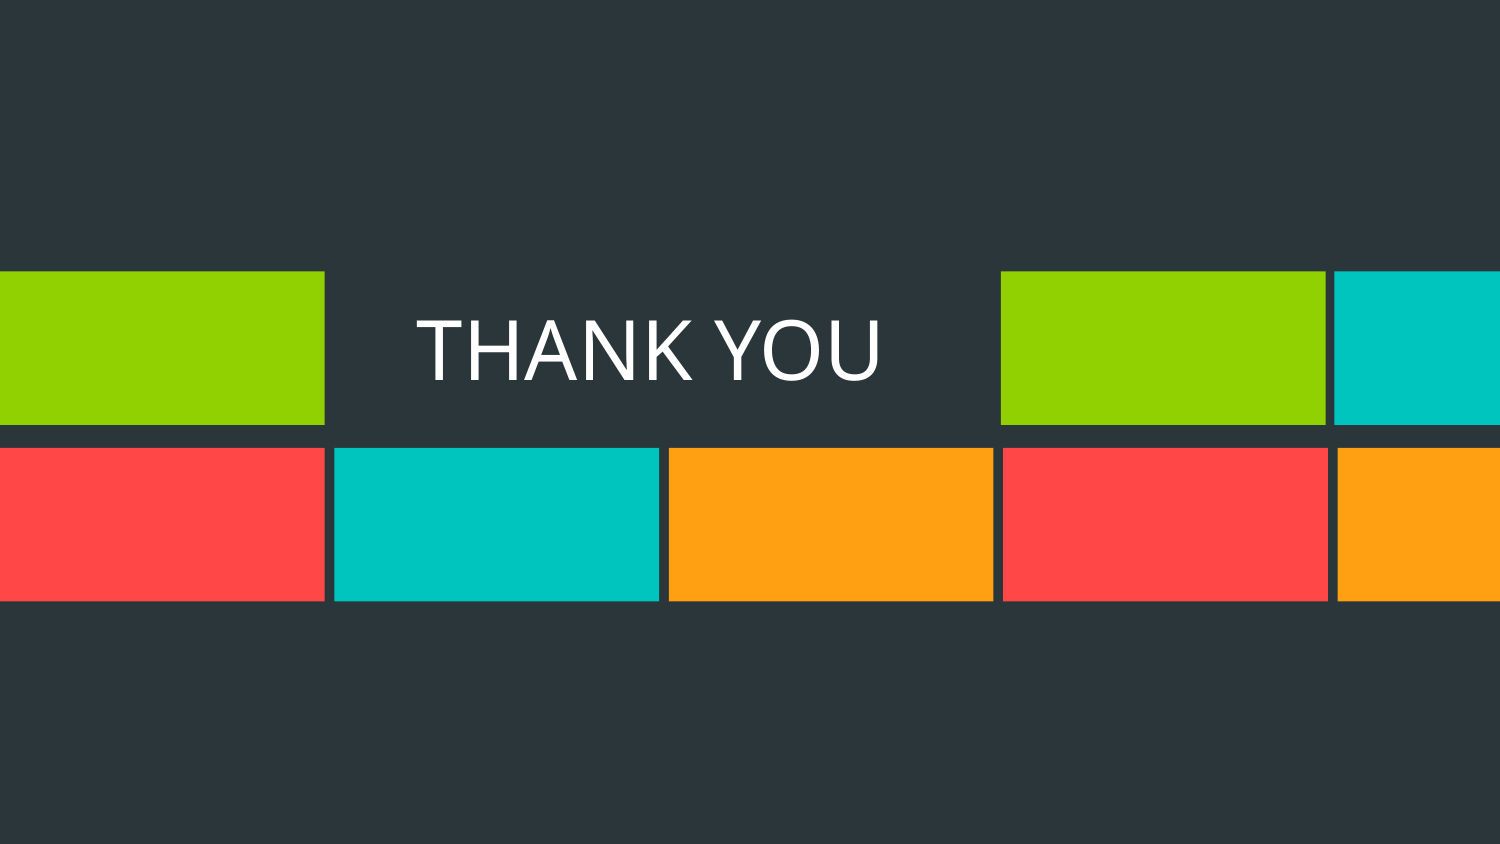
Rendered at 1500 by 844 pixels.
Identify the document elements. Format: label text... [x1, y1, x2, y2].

text_box THANK YOU [402, 290, 901, 405]
text_box [1332, 269, 1500, 427]
text_box [0, 269, 327, 427]
text_box [0, 446, 327, 603]
text_box [999, 269, 1328, 427]
text_box [1335, 446, 1500, 603]
text_box [332, 446, 661, 603]
text_box [667, 446, 996, 603]
text_box [1001, 446, 1330, 603]
